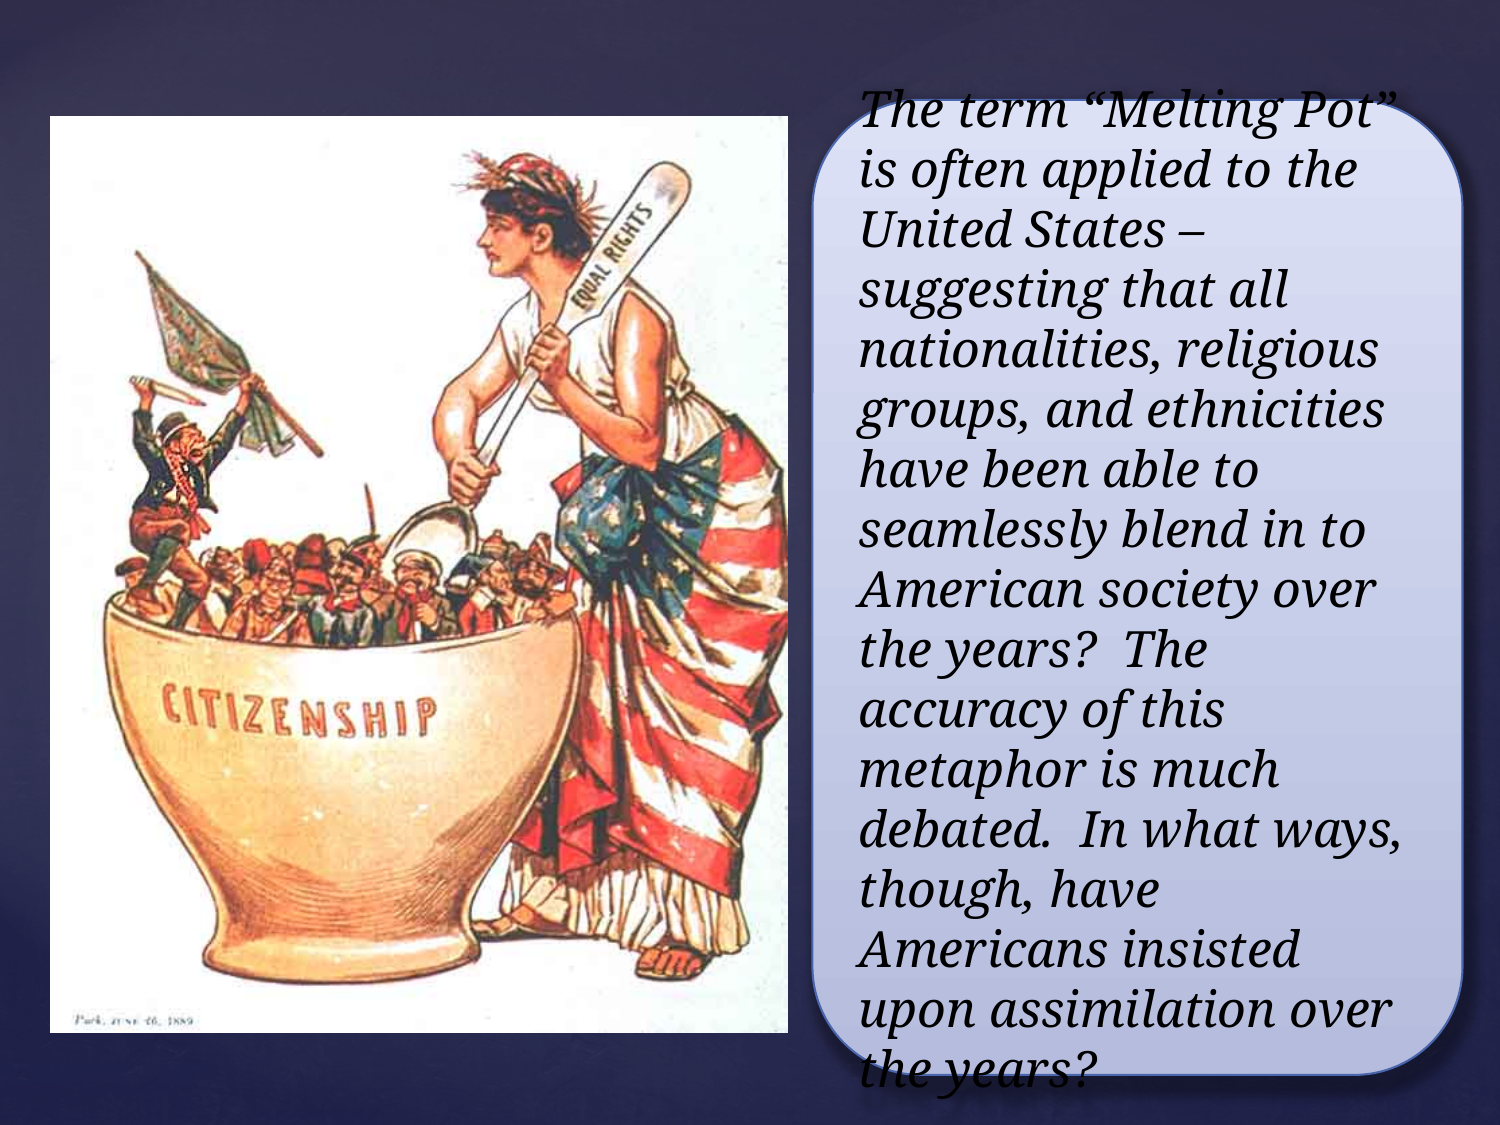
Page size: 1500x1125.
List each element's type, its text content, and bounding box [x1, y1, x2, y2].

text_box The term “Melting Pot” is often applied to the United States – suggesting that all nationalities, religious groups, and ethnicities have been able to seamlessly blend in to American society over the years? The accuracy of this metaphor is much debated. In what ways, though, have Americans insisted upon assimilation over the years? [811, 98, 1464, 1076]
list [49, 116, 788, 1034]
